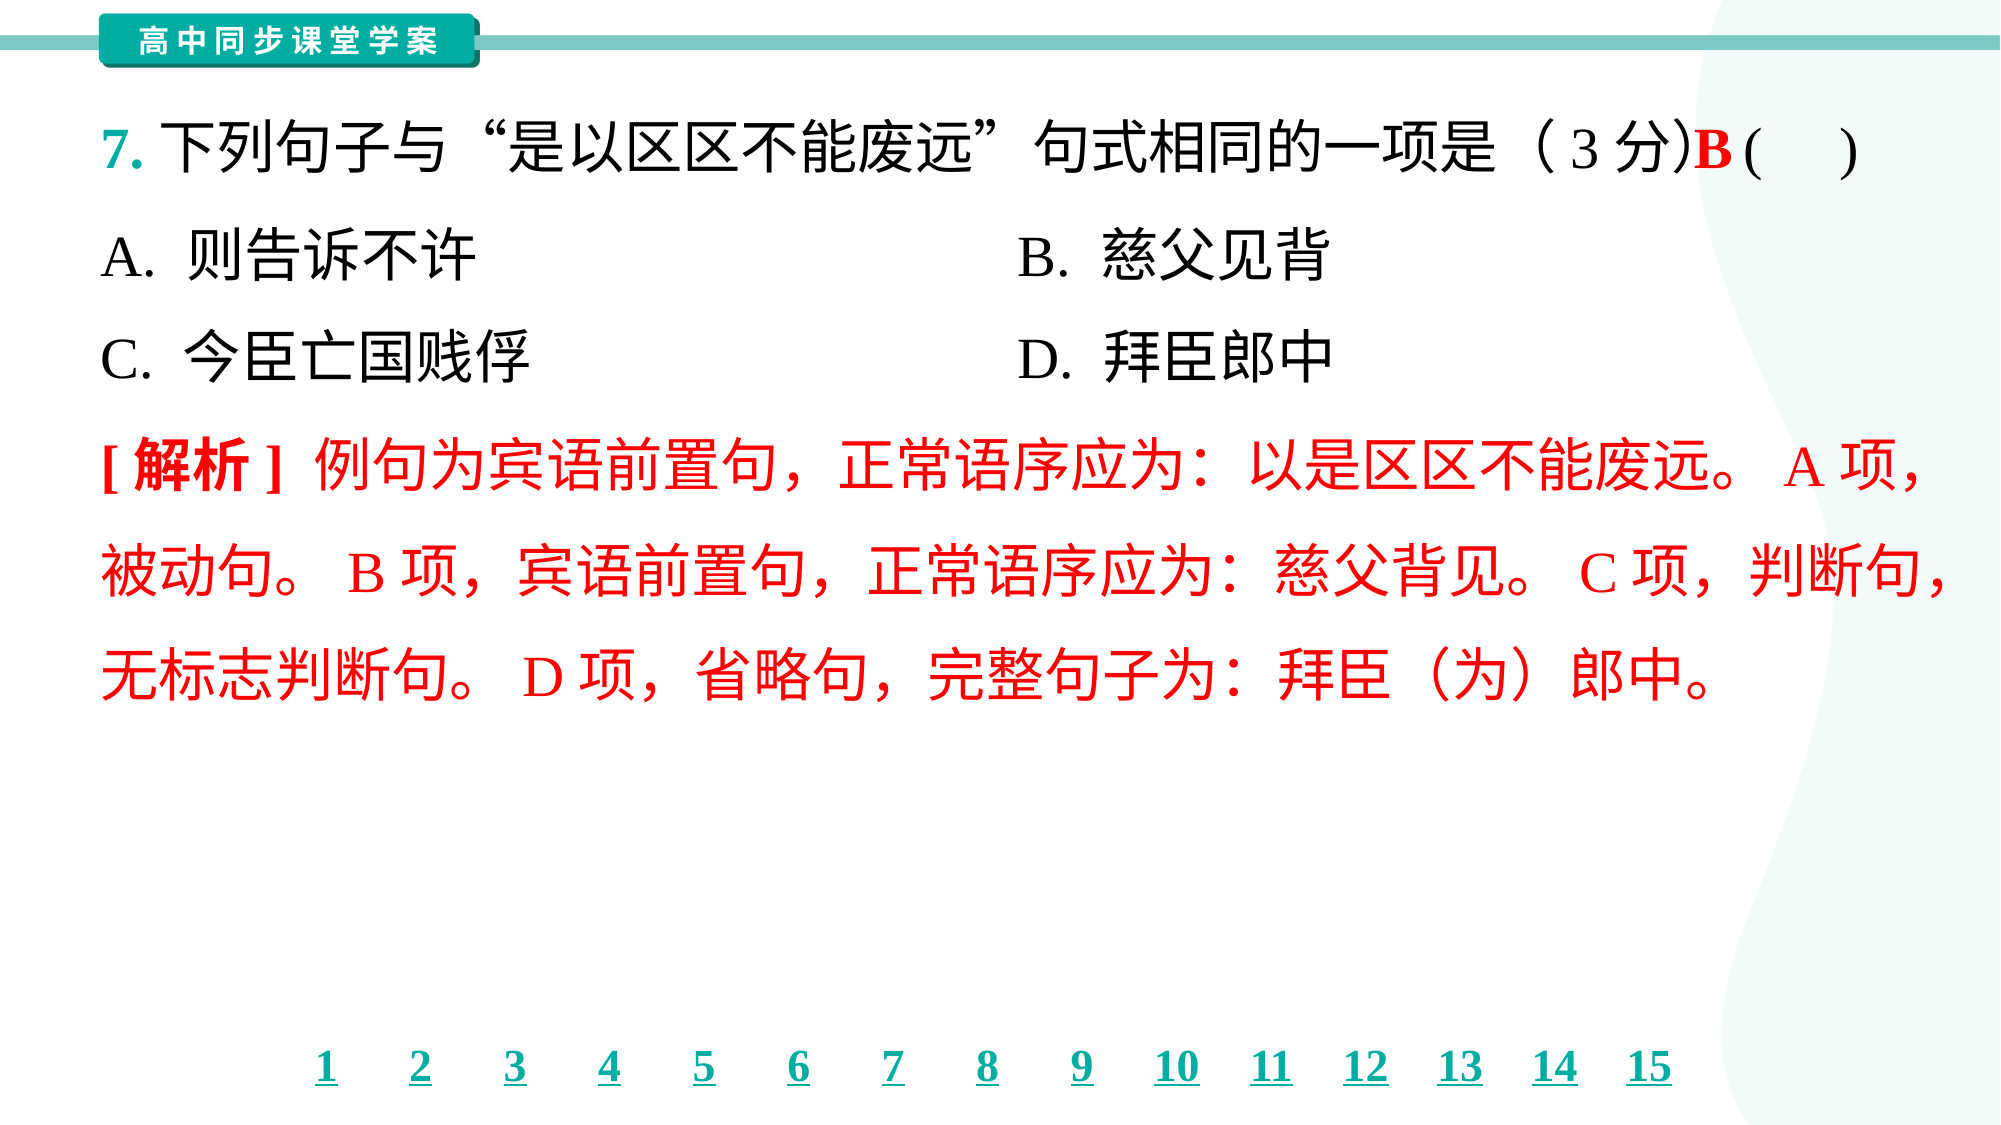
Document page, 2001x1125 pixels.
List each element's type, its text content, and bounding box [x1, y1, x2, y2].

text_box 7.下列句子与“是以区区不能废远”句式相同的一项是（3分）( ) [100, 76, 1672, 169]
text_box B [1672, 75, 1754, 169]
text_box [解析] 例句为宾语前置句，正常语序应为：以是区区不能废远。A项， 被动句。B项，宾语前置句，正常语序应为：慈父背见。C项，判断句， 无标志判断句。D项，省略句，完整句子为：拜臣（为）郎中。 [100, 391, 1899, 698]
picture [0, 0, 2000, 1125]
text_box 7.下列句子与“是以区区不能废远”句式相同的一项是（3分）( ) [1754, 76, 1899, 169]
text_box A. 则告诉不许 B. 慈父见背 C. 今臣亡国贱俘 D. 拜臣郎中 [100, 182, 1899, 380]
